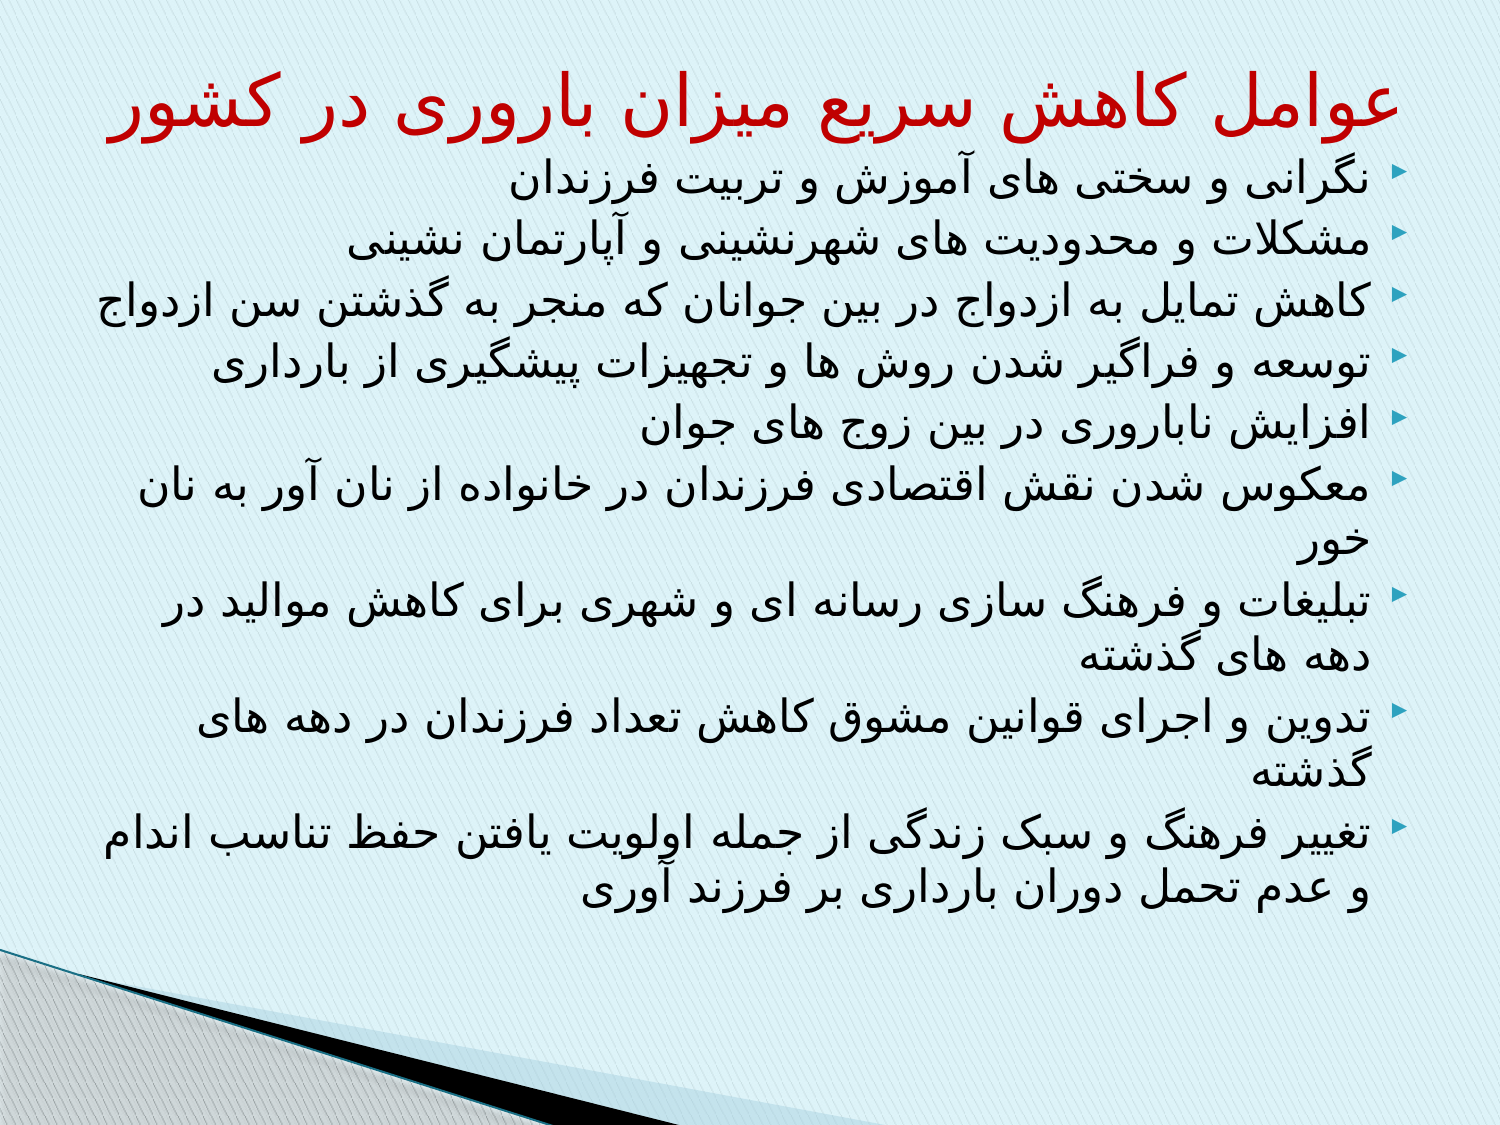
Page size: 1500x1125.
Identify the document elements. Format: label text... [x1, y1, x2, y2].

list عوامل کاهش سریع میزان باروری در کشور نگرانی و سختی های آموزش و تربیت فرزندان مشکلات و محدودیت های شهرنشینی و آپارتمان نشینی کاهش تمایل به ازدواج در بین جوانان که منجر به گذشتن سن ازدواج توسعه و فراگیر شدن روش ها و تجهیزات پیشگیری از بارداری افزایش ناباروری در بین زوج های جوان معکوس شدن نقش اقتصادی فرزندان در خانواده از نان آور به نان خور تبلیغات و فرهنگ سازی رسانه ای و شهری برای کاهش موالید در دهه های گذشته تدوین و اجرای قوانین مشوق کاهش تعداد فرزندان در دهه های گذشته تغییر فرهنگ و سبک زندگی از جمله اولویت یافتن حفظ تناسب اندام و عدم تحمل دوران بارداری بر فرزند آوری [70, 46, 1436, 1020]
